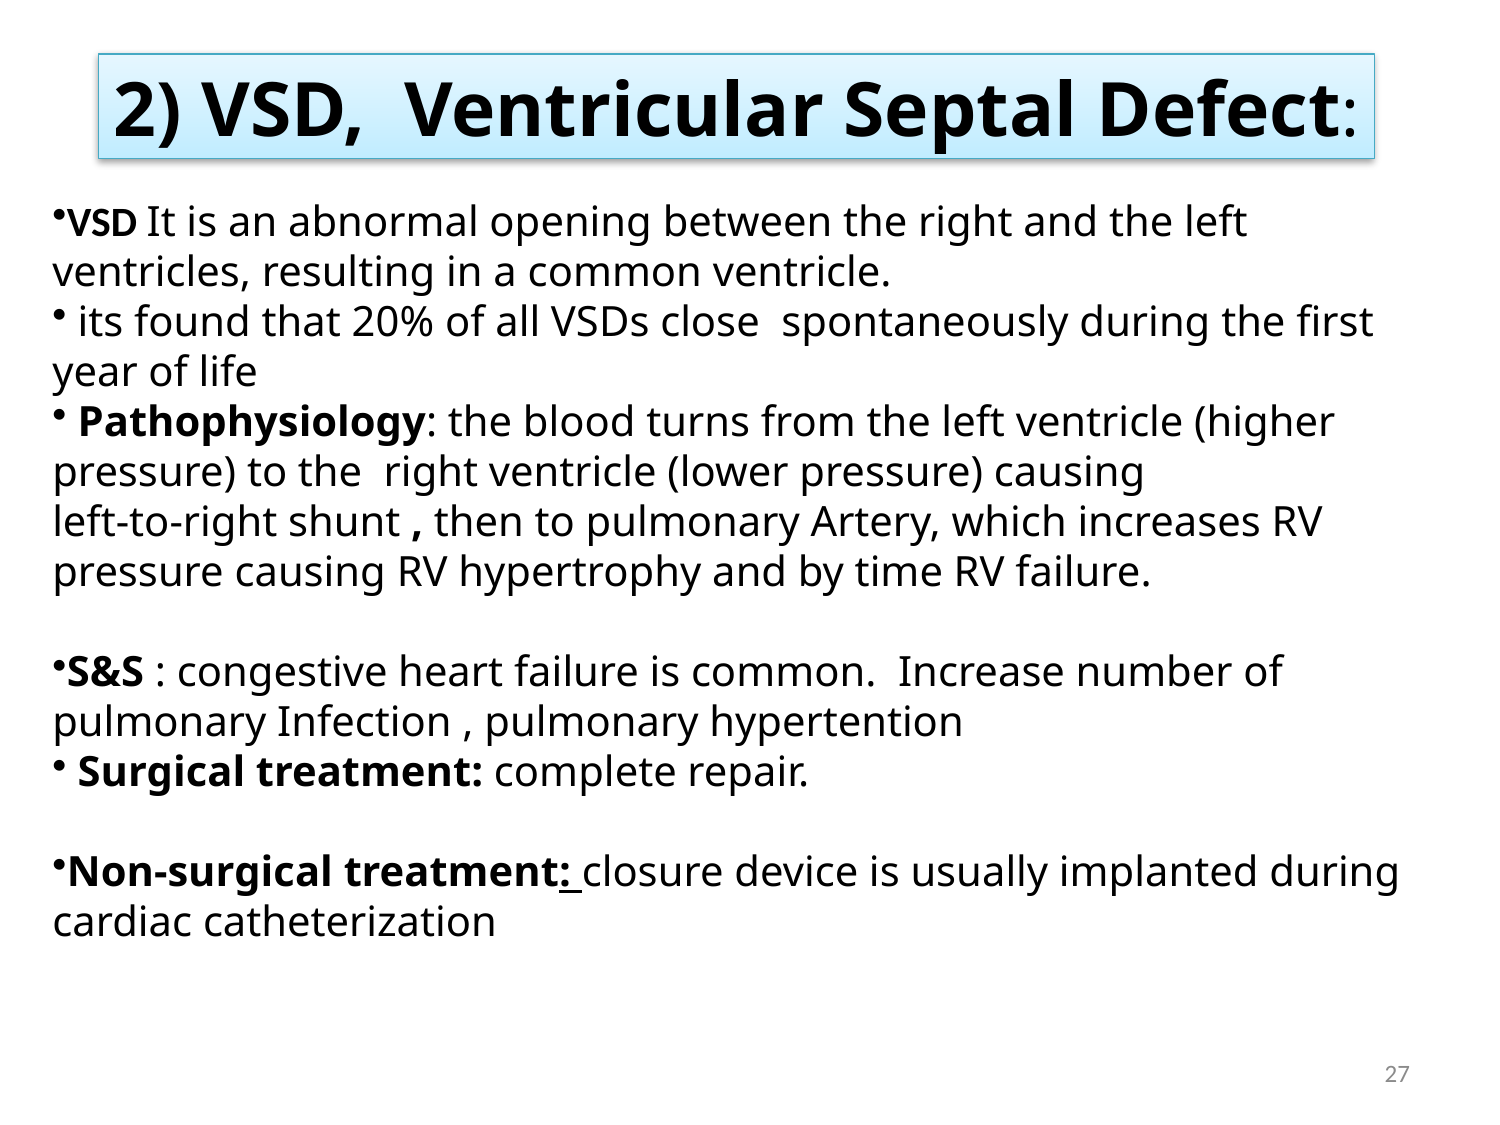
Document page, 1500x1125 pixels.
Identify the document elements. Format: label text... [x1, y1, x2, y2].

slide_number 27 [1074, 1042, 1425, 1103]
text_box 2) VSD, Ventricular Septal Defect: [98, 53, 1375, 159]
text_box [123, 267, 155, 363]
text_box VSD It is an abnormal opening between the right and the left ventricles, resulting in a common ventricle. its found that 20% of all VSDs close spontaneously during the first year of life Pathophysiology: the blood turns from the left ventricle (higher pressure) to the right ventricle (lower pressure) causing left-to-right shunt , then to pulmonary Artery, which increases RV pressure causing RV hypertrophy and by time RV failure. S&S : congestive heart failure is common. Increase number of pulmonary Infection , pulmonary hypertention Surgical treatment: complete repair. Non-surgical treatment: closure device is usually implanted during cardiac catheterization [37, 187, 1450, 953]
